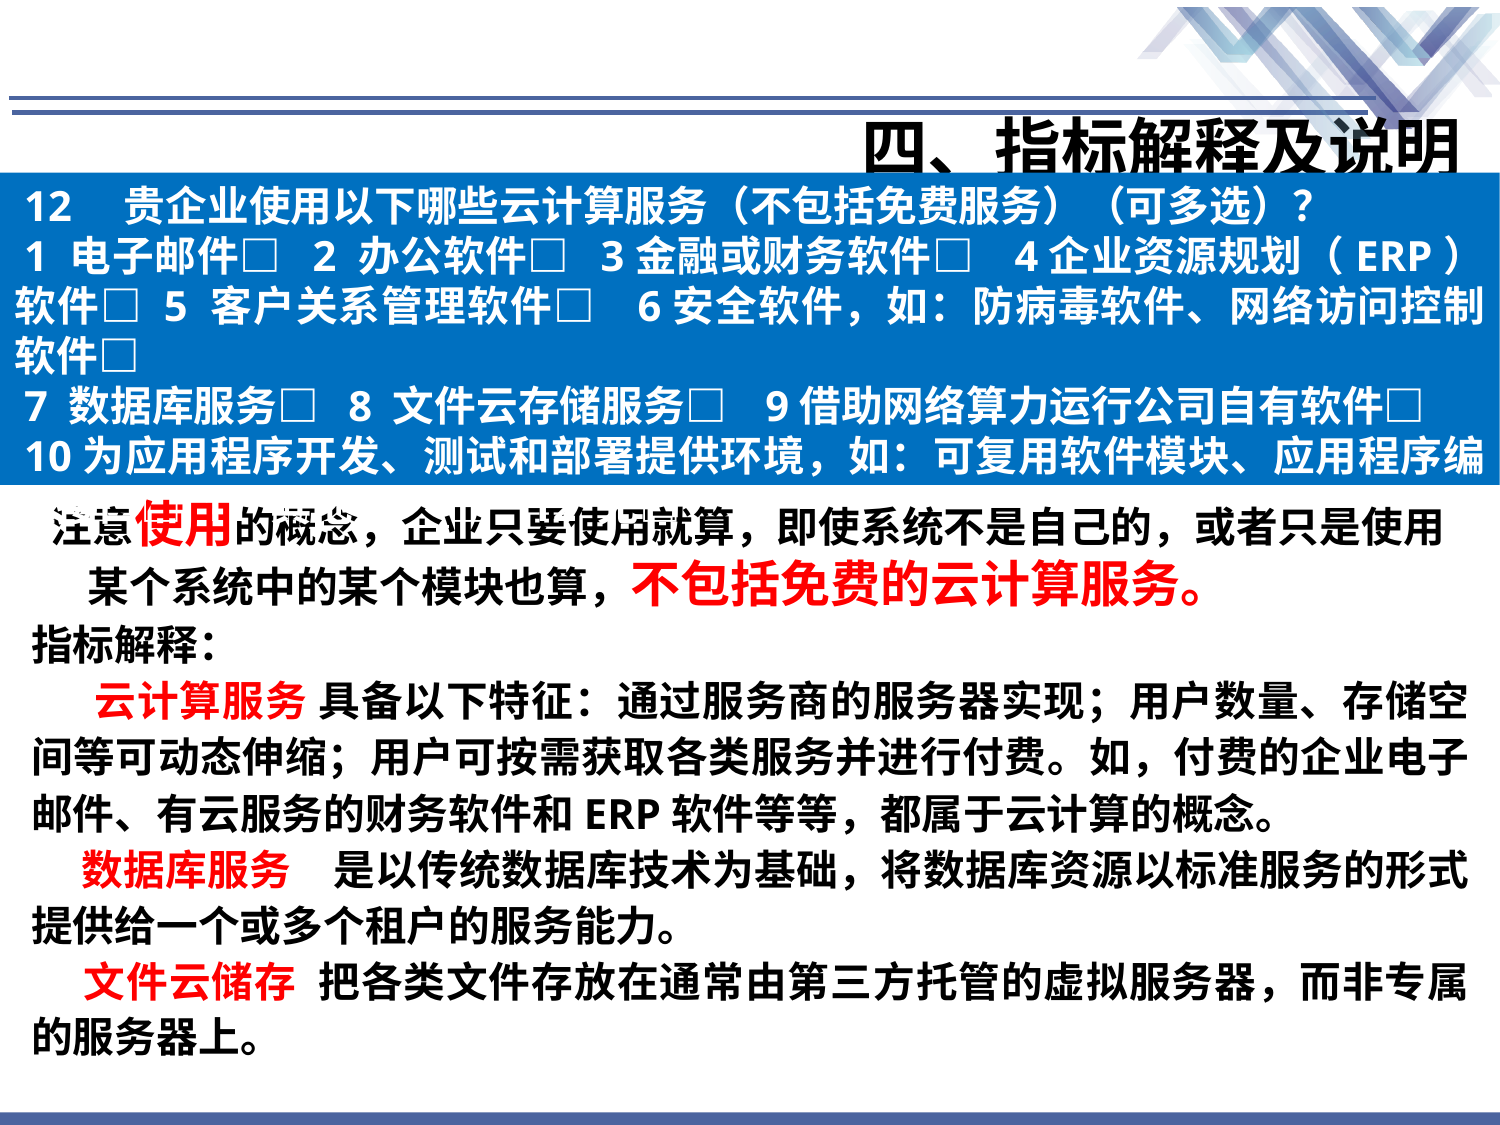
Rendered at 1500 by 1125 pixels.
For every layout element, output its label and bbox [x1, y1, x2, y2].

text_box [0, 7, 1500, 1125]
